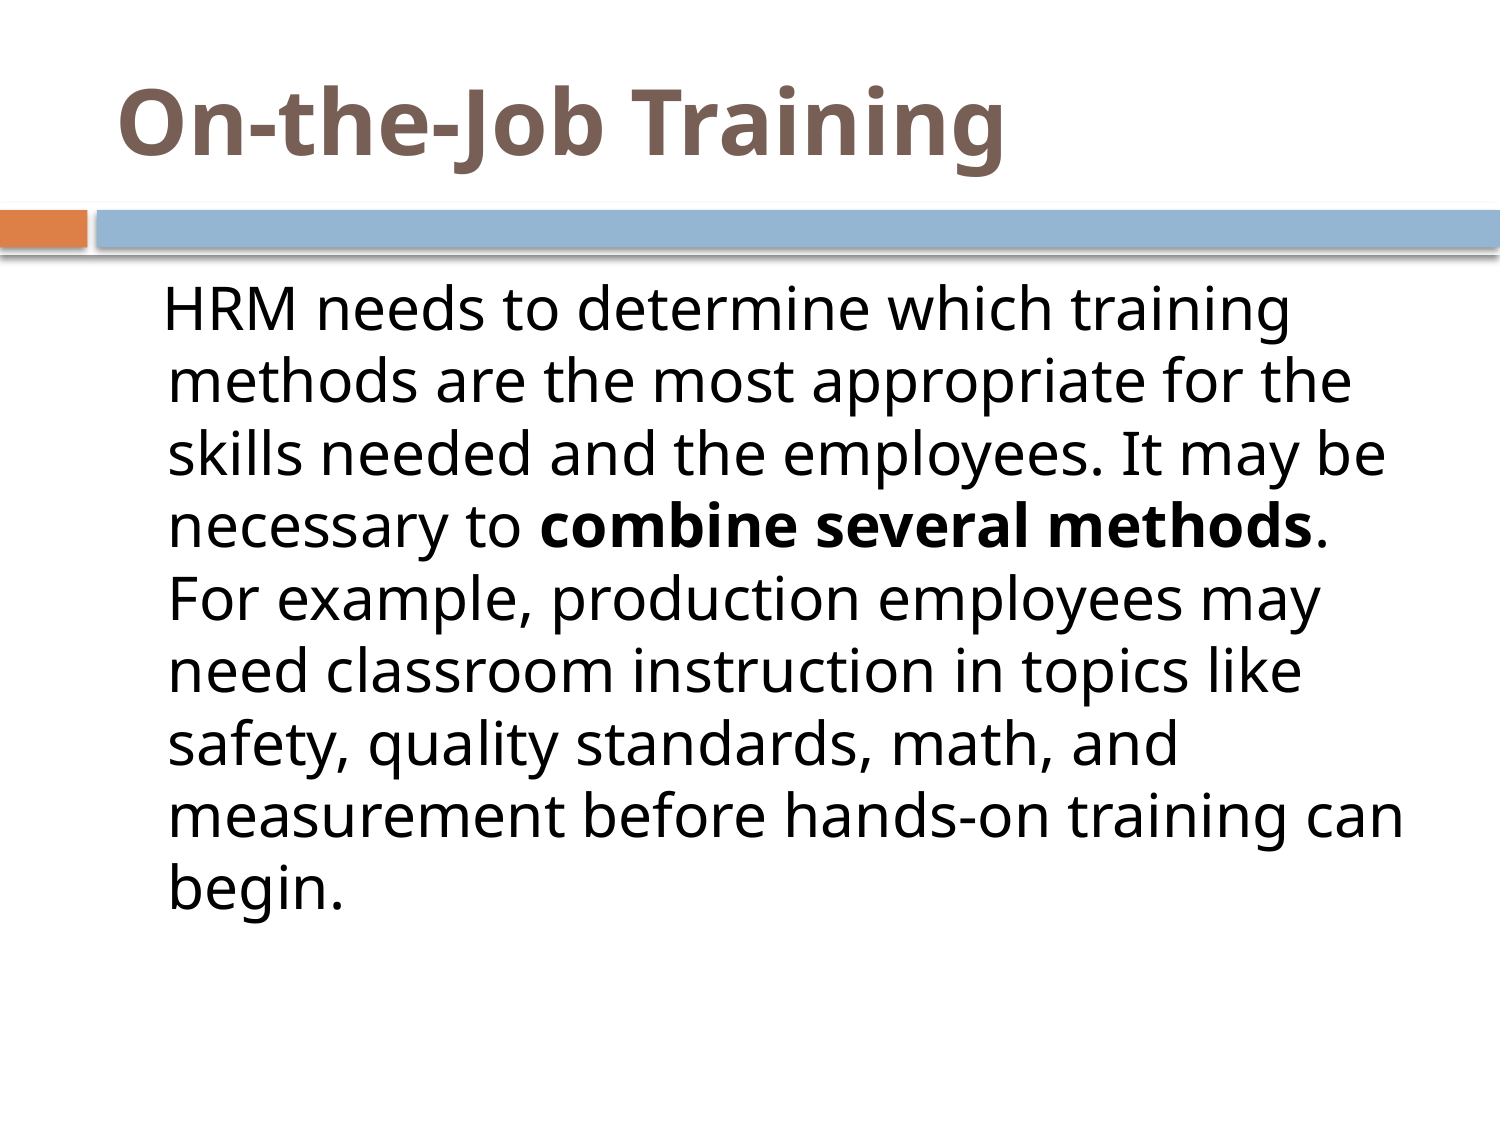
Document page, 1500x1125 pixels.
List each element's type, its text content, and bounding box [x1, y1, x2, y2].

title On-the-Job Training [100, 37, 1438, 200]
list HRM needs to determine which training methods are the most appropriate for the skills needed and the employees. It may be necessary to combine several methods. For example, production employees may need classroom instruction in topics like safety, quality standards, math, and measurement before hands-on training can begin. [100, 262, 1438, 1000]
